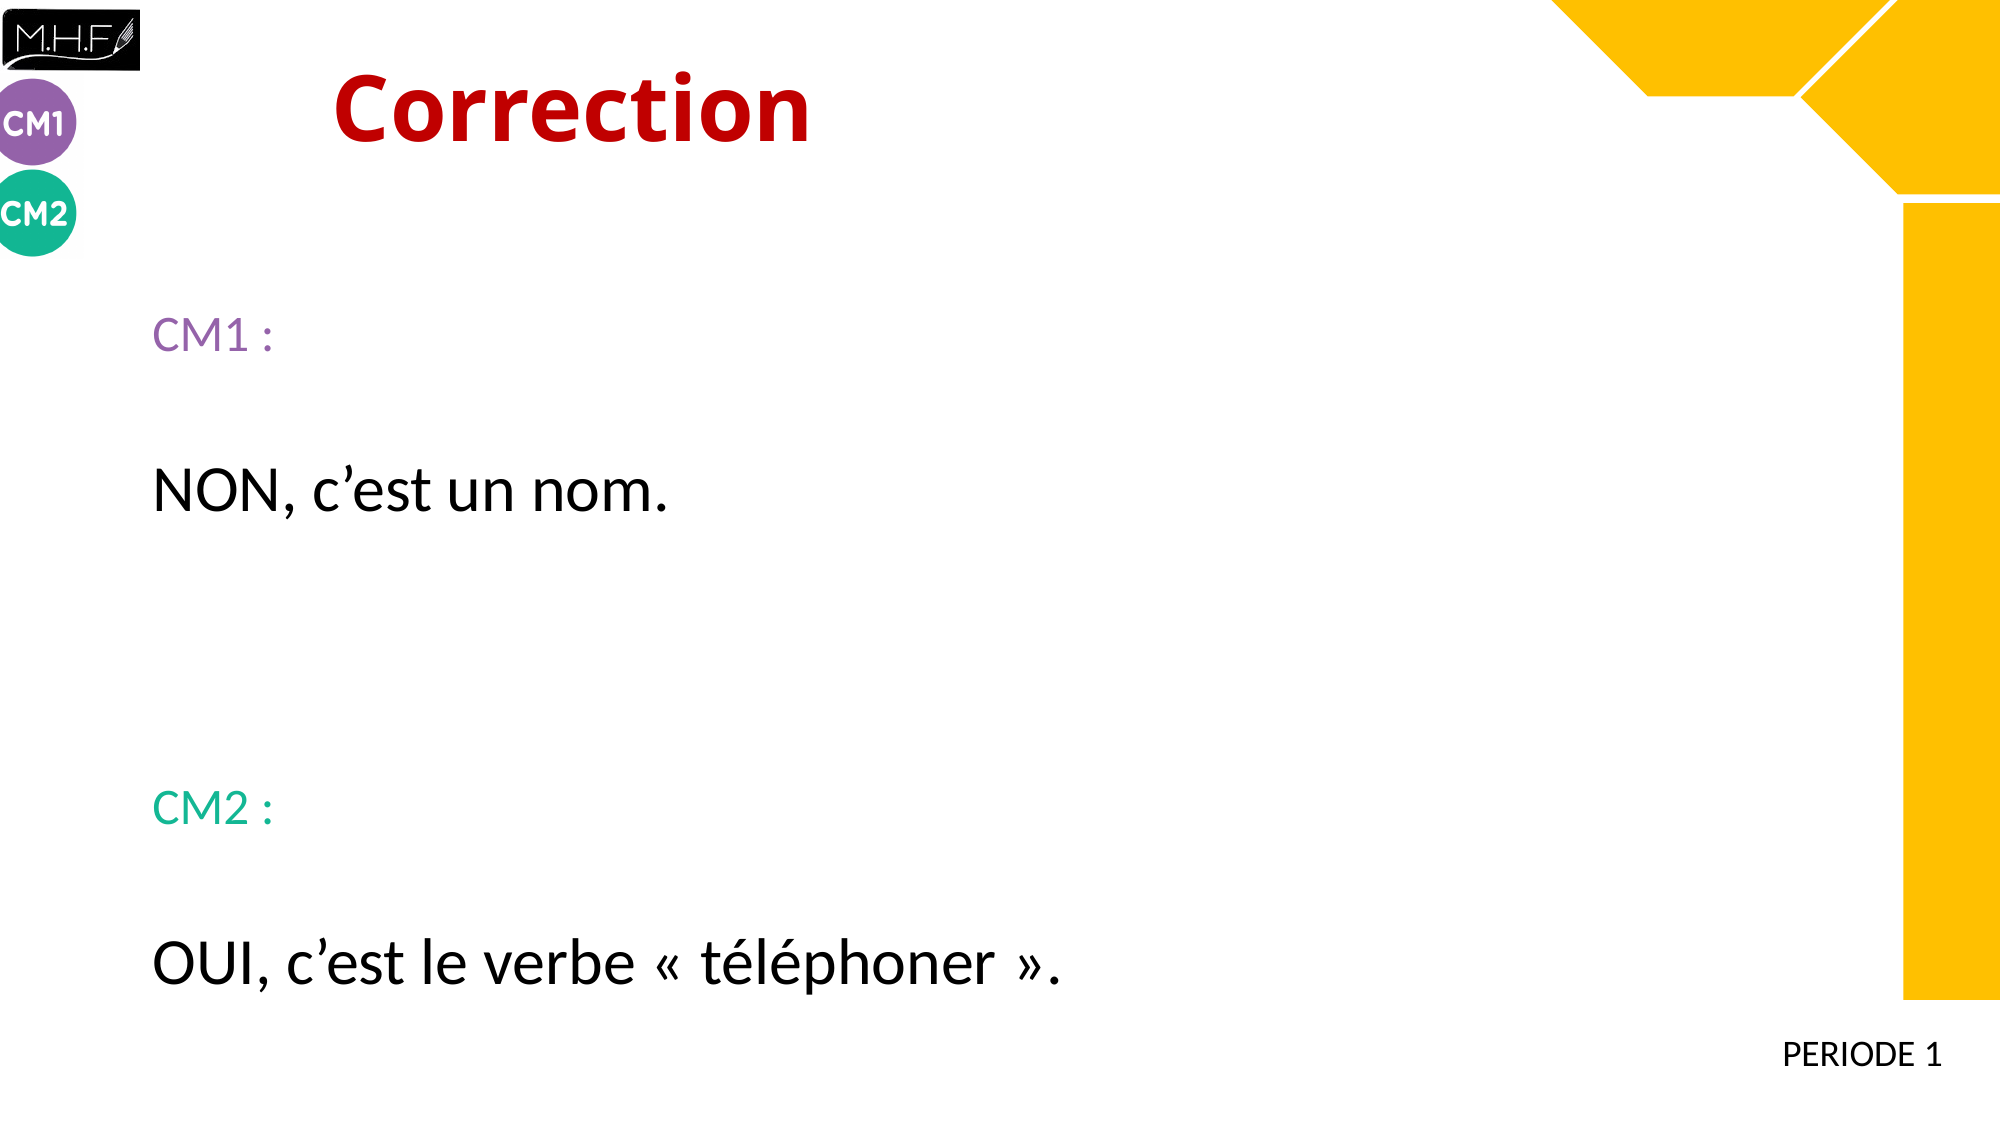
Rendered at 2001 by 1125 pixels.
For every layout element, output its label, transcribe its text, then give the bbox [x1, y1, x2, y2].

text_box PERIODE 1 [1362, 1021, 1967, 1125]
picture [0, 7, 140, 259]
list CM1 : NON, c’est un nom. CM2 : OUI, c’est le verbe « téléphoner ». [137, 299, 1863, 1014]
text_box [1799, 0, 2000, 196]
text_box [1549, 0, 1892, 98]
text_box [1902, 202, 2000, 1001]
title Correction [316, 3, 1863, 221]
